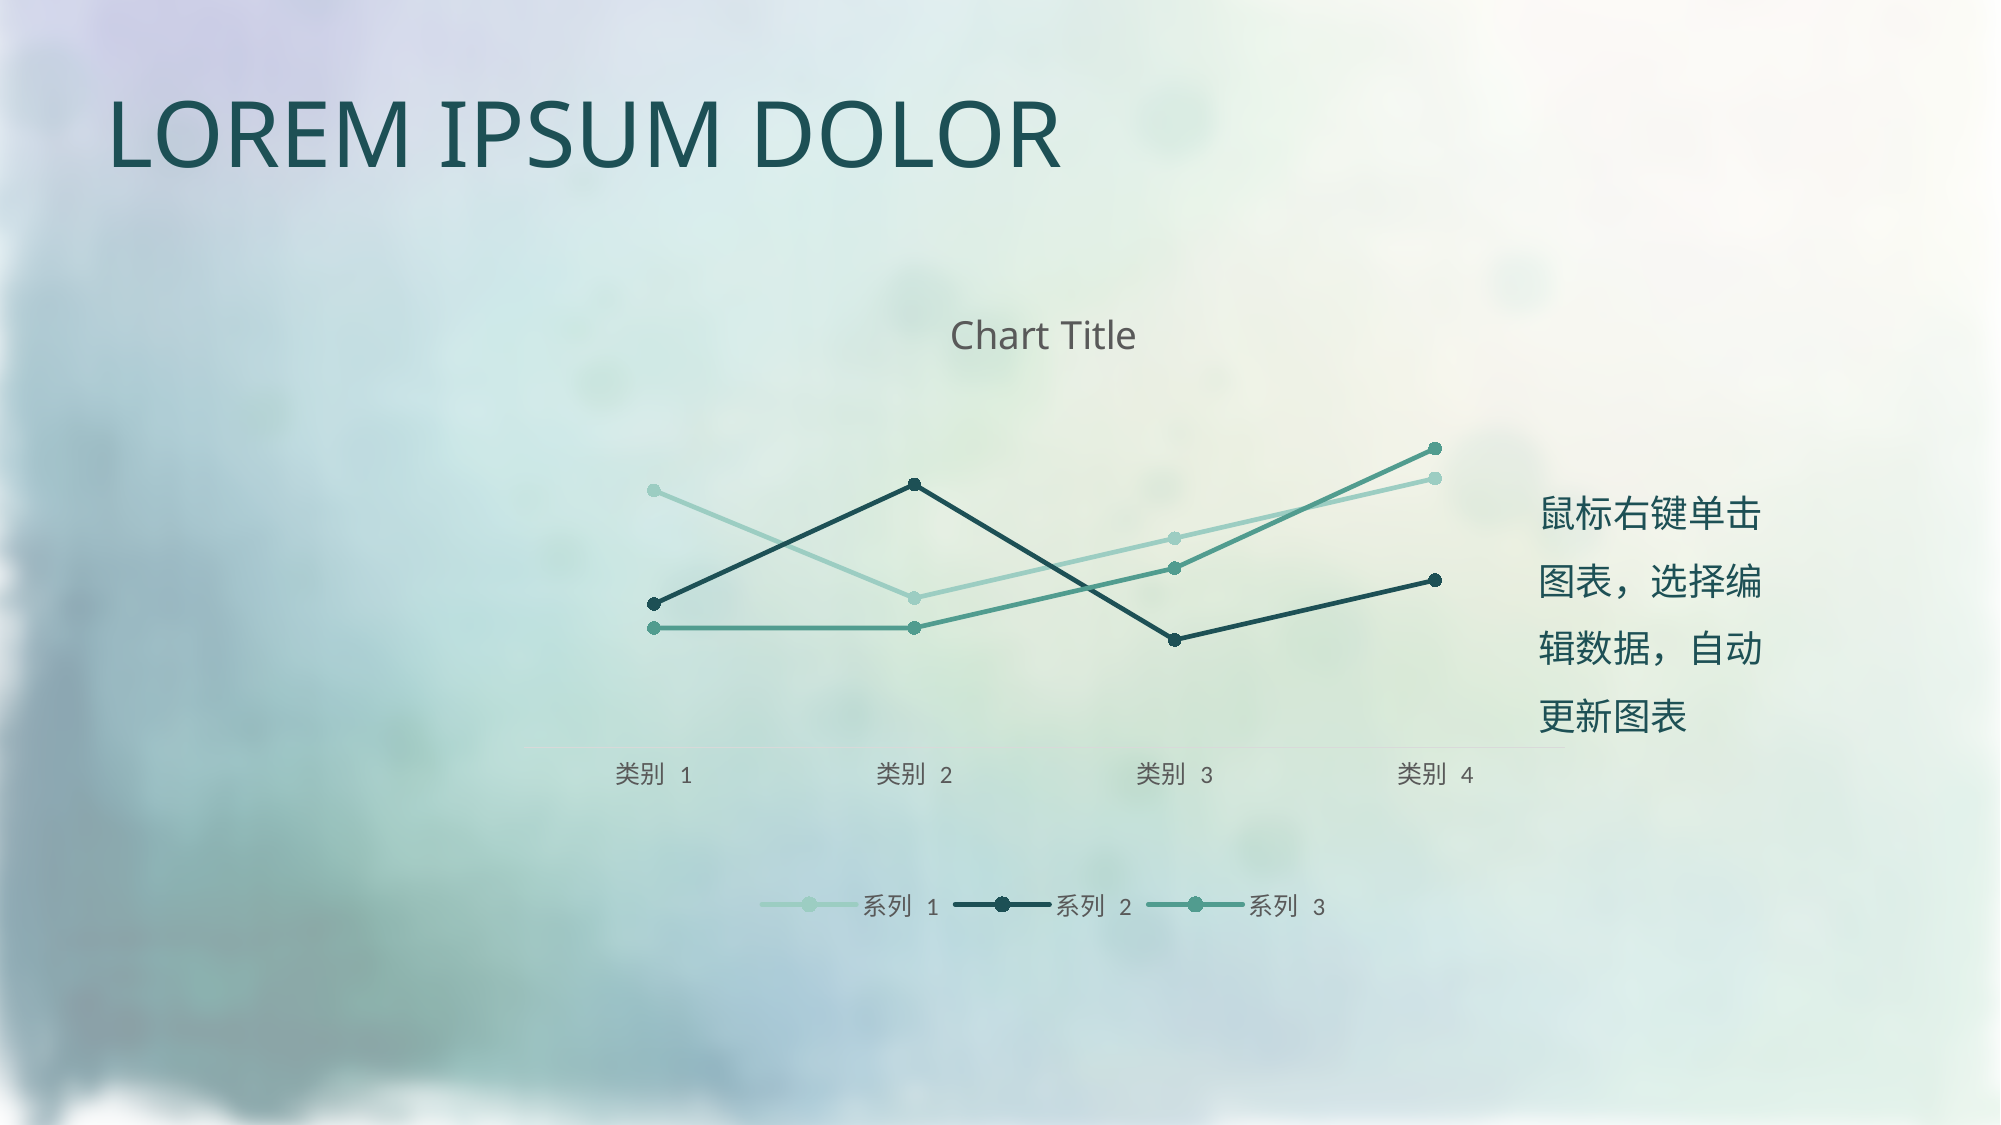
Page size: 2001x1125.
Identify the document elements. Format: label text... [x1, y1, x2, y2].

text_box LOREM IPSUM DOLOR [90, 29, 1816, 247]
chart [481, 274, 1605, 930]
text_box 鼠标右键单击图表，选择编辑数据，自动更新图表 [1605, 460, 1806, 745]
